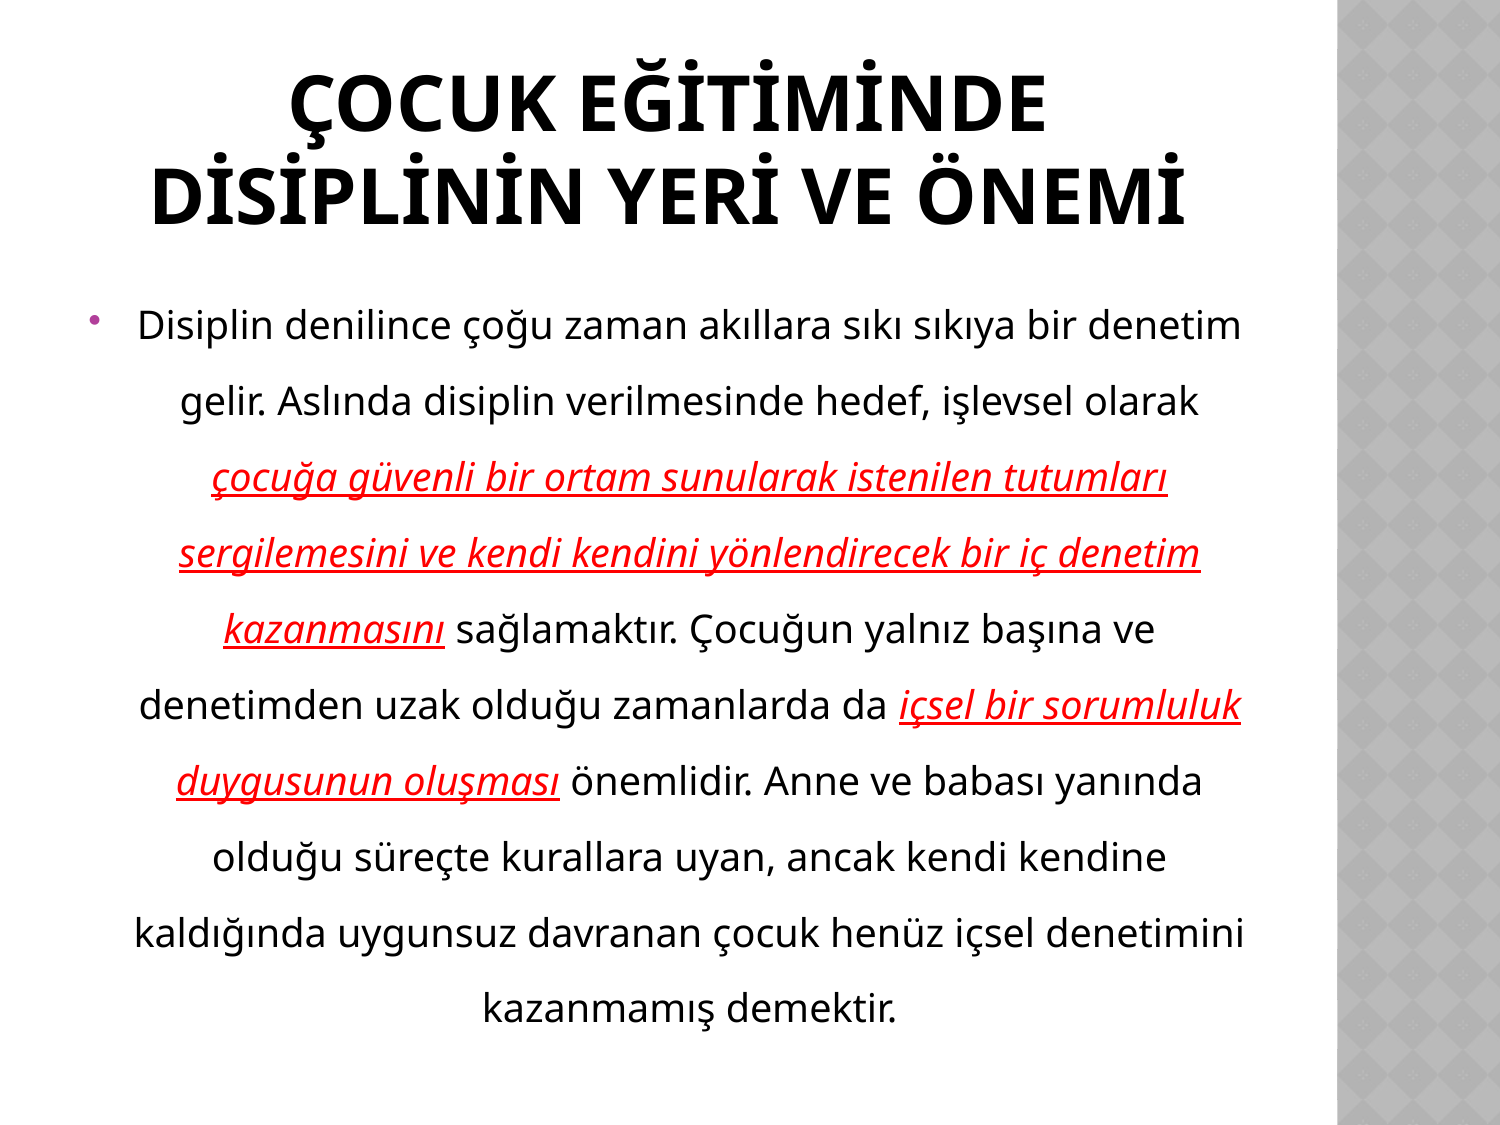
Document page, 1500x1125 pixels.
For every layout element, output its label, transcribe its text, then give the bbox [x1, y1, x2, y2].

list Disiplin denilince çoğu zaman akıllara sıkı sıkıya bir denetim gelir. Aslında disiplin verilmesinde hedef, işlevsel olarak çocuğa güvenli bir ortam sunularak istenilen tutumları sergilemesini ve kendi kendini yönlendirecek bir iç denetim kazanmasını sağlamaktır. Çocuğun yalnız başına ve denetimden uzak olduğu zamanlarda da içsel bir sorumluluk duygusunun oluşması önemlidir. Anne ve babası yanında olduğu süreçte kurallara uyan, ancak kendi kendine kaldığında uygunsuz davranan çocuk henüz içsel denetimini kazanmamış demektir. [75, 264, 1263, 1059]
title ÇOCUK EĞİTİMİNDE DİSİPLİNİN YERİ VE ÖNEMİ [75, 52, 1263, 240]
